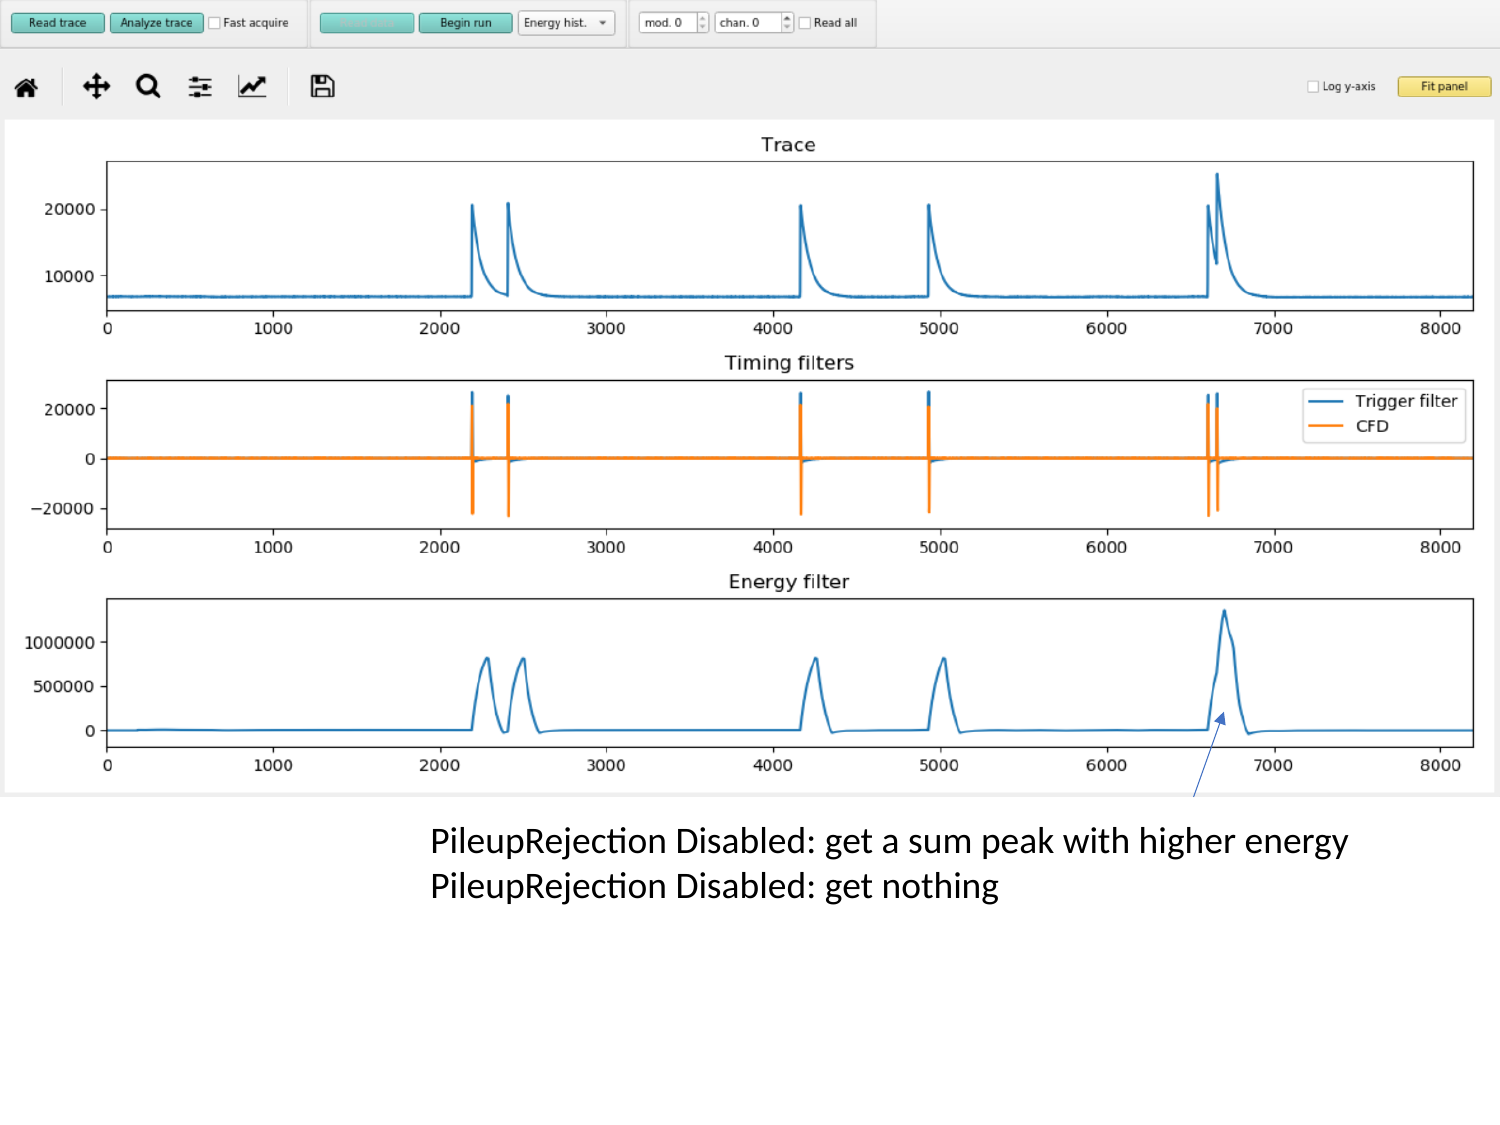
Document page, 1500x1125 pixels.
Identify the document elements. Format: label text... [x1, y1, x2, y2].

picture [0, 0, 1500, 798]
text_box PileupRejection Disabled: get a sum peak with higher energy PileupRejection Disabled: get nothing [415, 808, 1366, 914]
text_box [1193, 711, 1224, 797]
